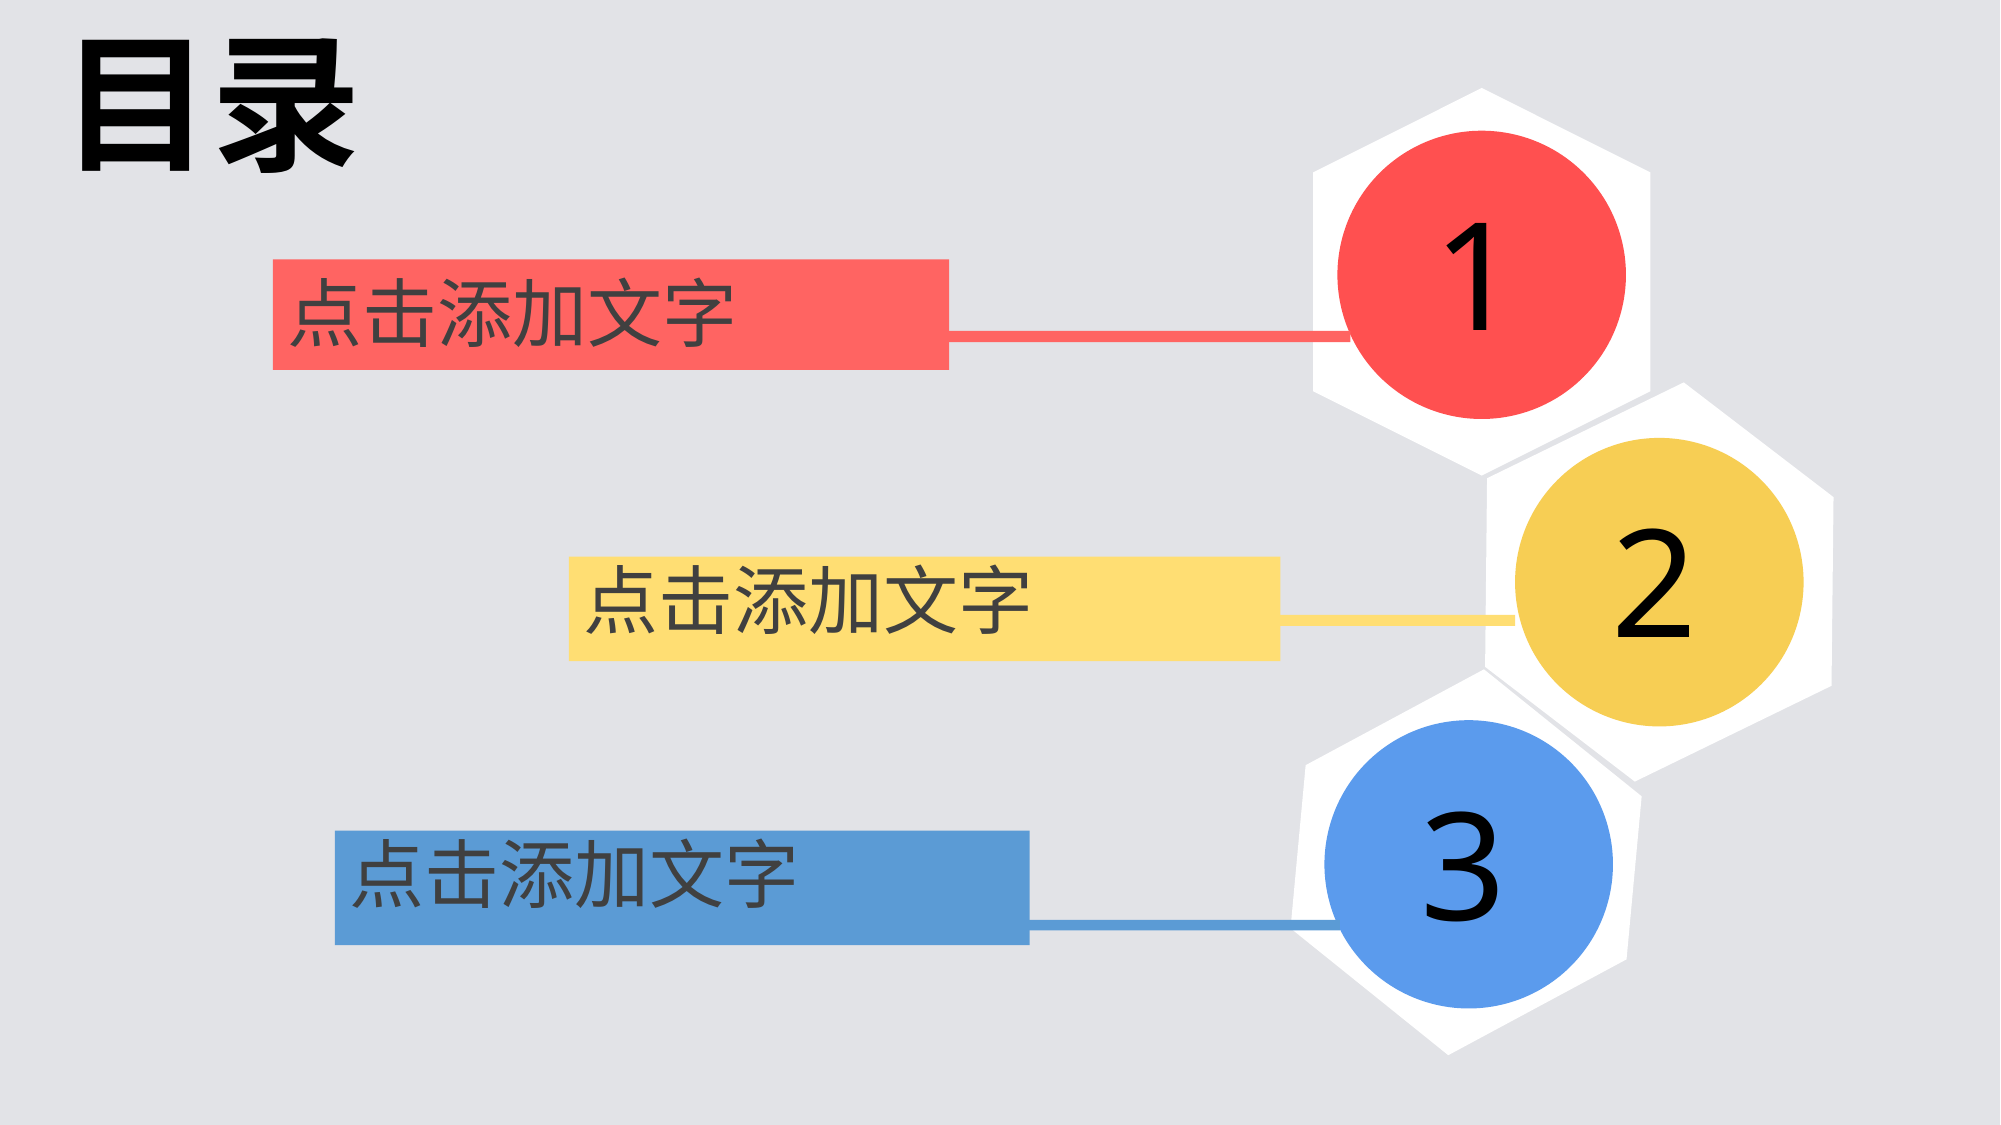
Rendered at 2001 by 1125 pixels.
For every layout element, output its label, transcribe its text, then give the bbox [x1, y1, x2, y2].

text_box [950, 330, 1307, 343]
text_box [1465, 413, 1854, 751]
text_box 目录 [47, 2, 377, 198]
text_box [568, 556, 1516, 662]
text_box 点击添加文字 [334, 830, 1030, 946]
text_box [1030, 919, 1292, 931]
text_box 点击添加文字 [272, 259, 950, 370]
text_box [1297, 670, 1636, 1057]
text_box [1312, 87, 1651, 476]
